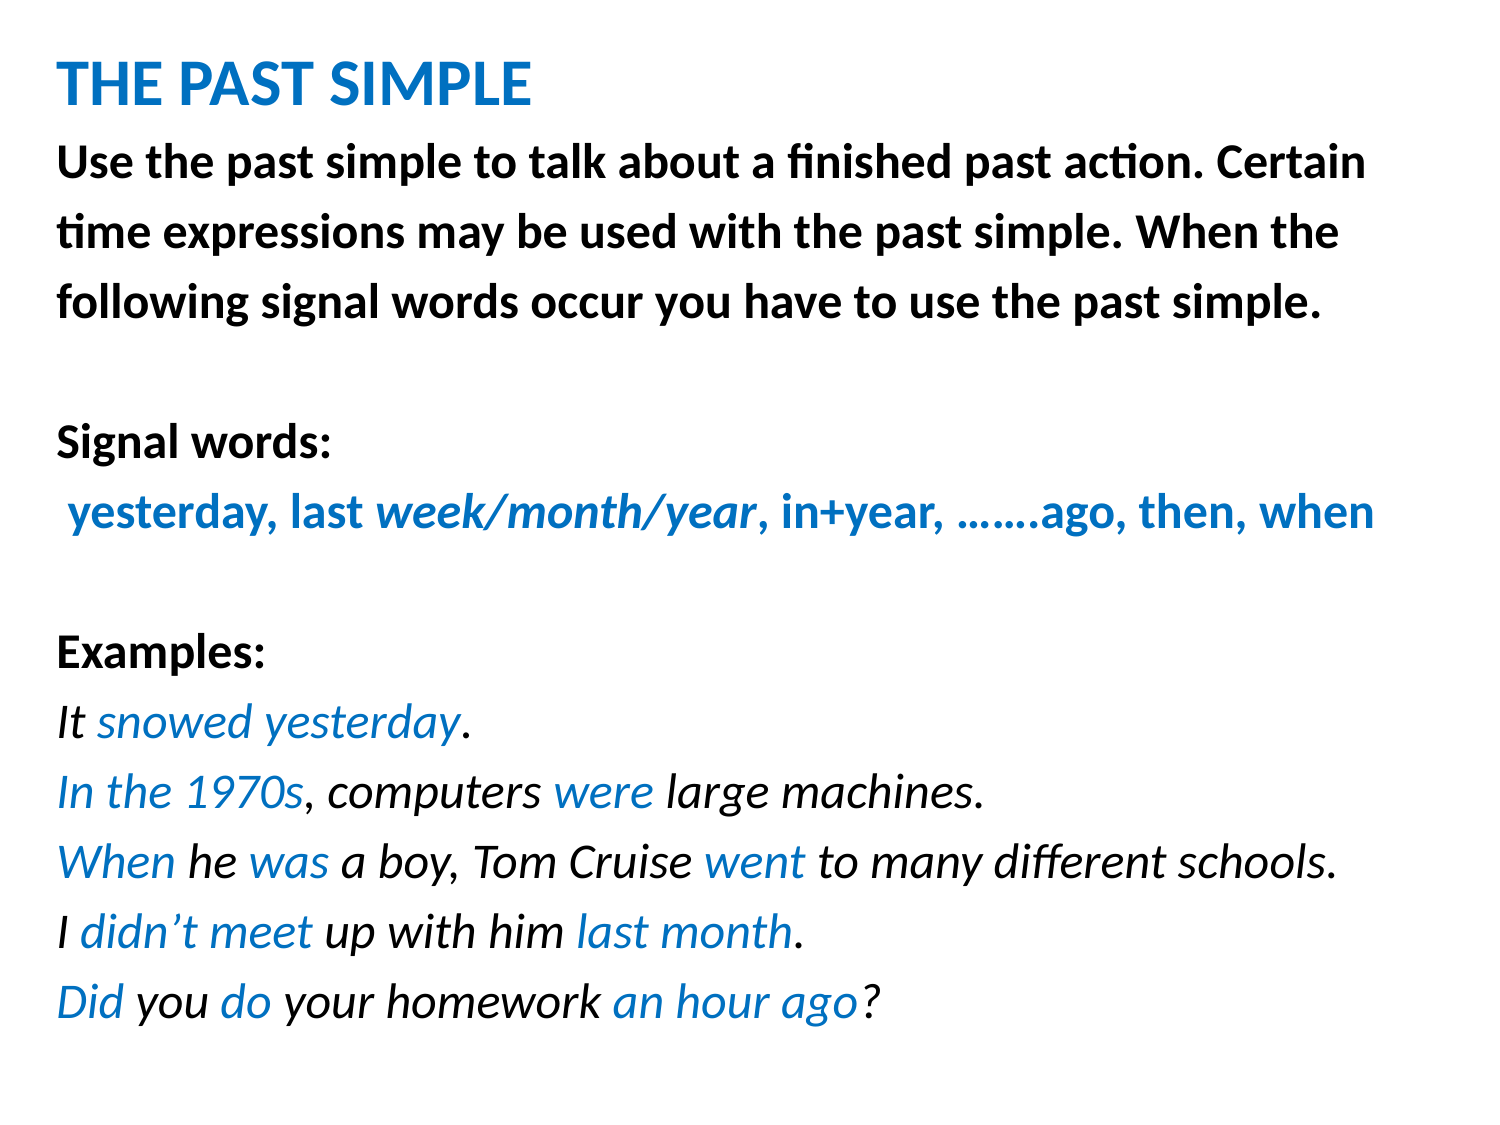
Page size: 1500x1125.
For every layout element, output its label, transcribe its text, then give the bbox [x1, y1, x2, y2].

list THE PAST SIMPLE Use the past simple to talk about a finished past action. Certain time expressions may be used with the past simple. When the following signal words occur you have to use the past simple. Signal words: yesterday, last week/month/year, in+year, …….ago, then, when Examples: It snowed yesterday. In the 1970s, computers were large machines. When he was a boy, Tom Cruise went to many different schools. I didn’t meet up with him last month. Did you do your homework an hour ago? [41, 30, 1447, 1094]
